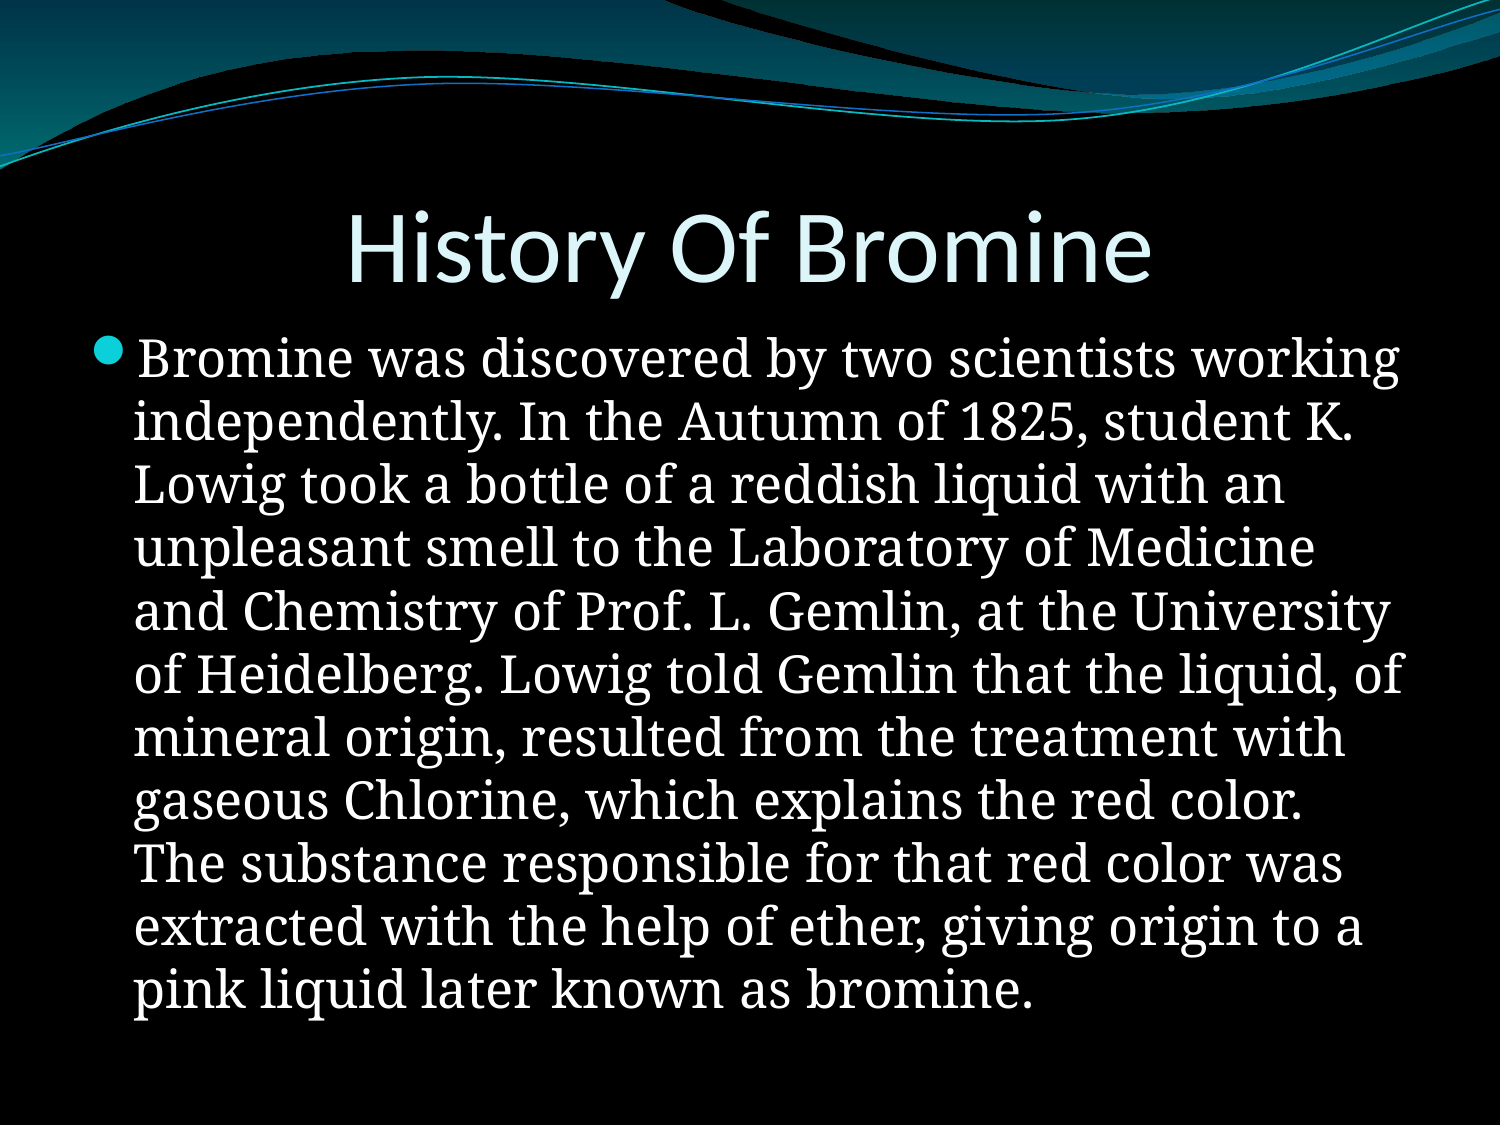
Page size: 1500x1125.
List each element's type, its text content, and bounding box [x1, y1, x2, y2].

title History Of Bromine [75, 115, 1425, 303]
list Bromine was discovered by two scientists working independently. In the Autumn of 1825, student K. Lowig took a bottle of a reddish liquid with an unpleasant smell to the Laboratory of Medicine and Chemistry of Prof. L. Gemlin, at the University of Heidelberg. Lowig told Gemlin that the liquid, of mineral origin, resulted from the treatment with gaseous Chlorine, which explains the red color. The substance responsible for that red color was extracted with the help of ether, giving origin to a pink liquid later known as bromine. [75, 317, 1425, 1038]
